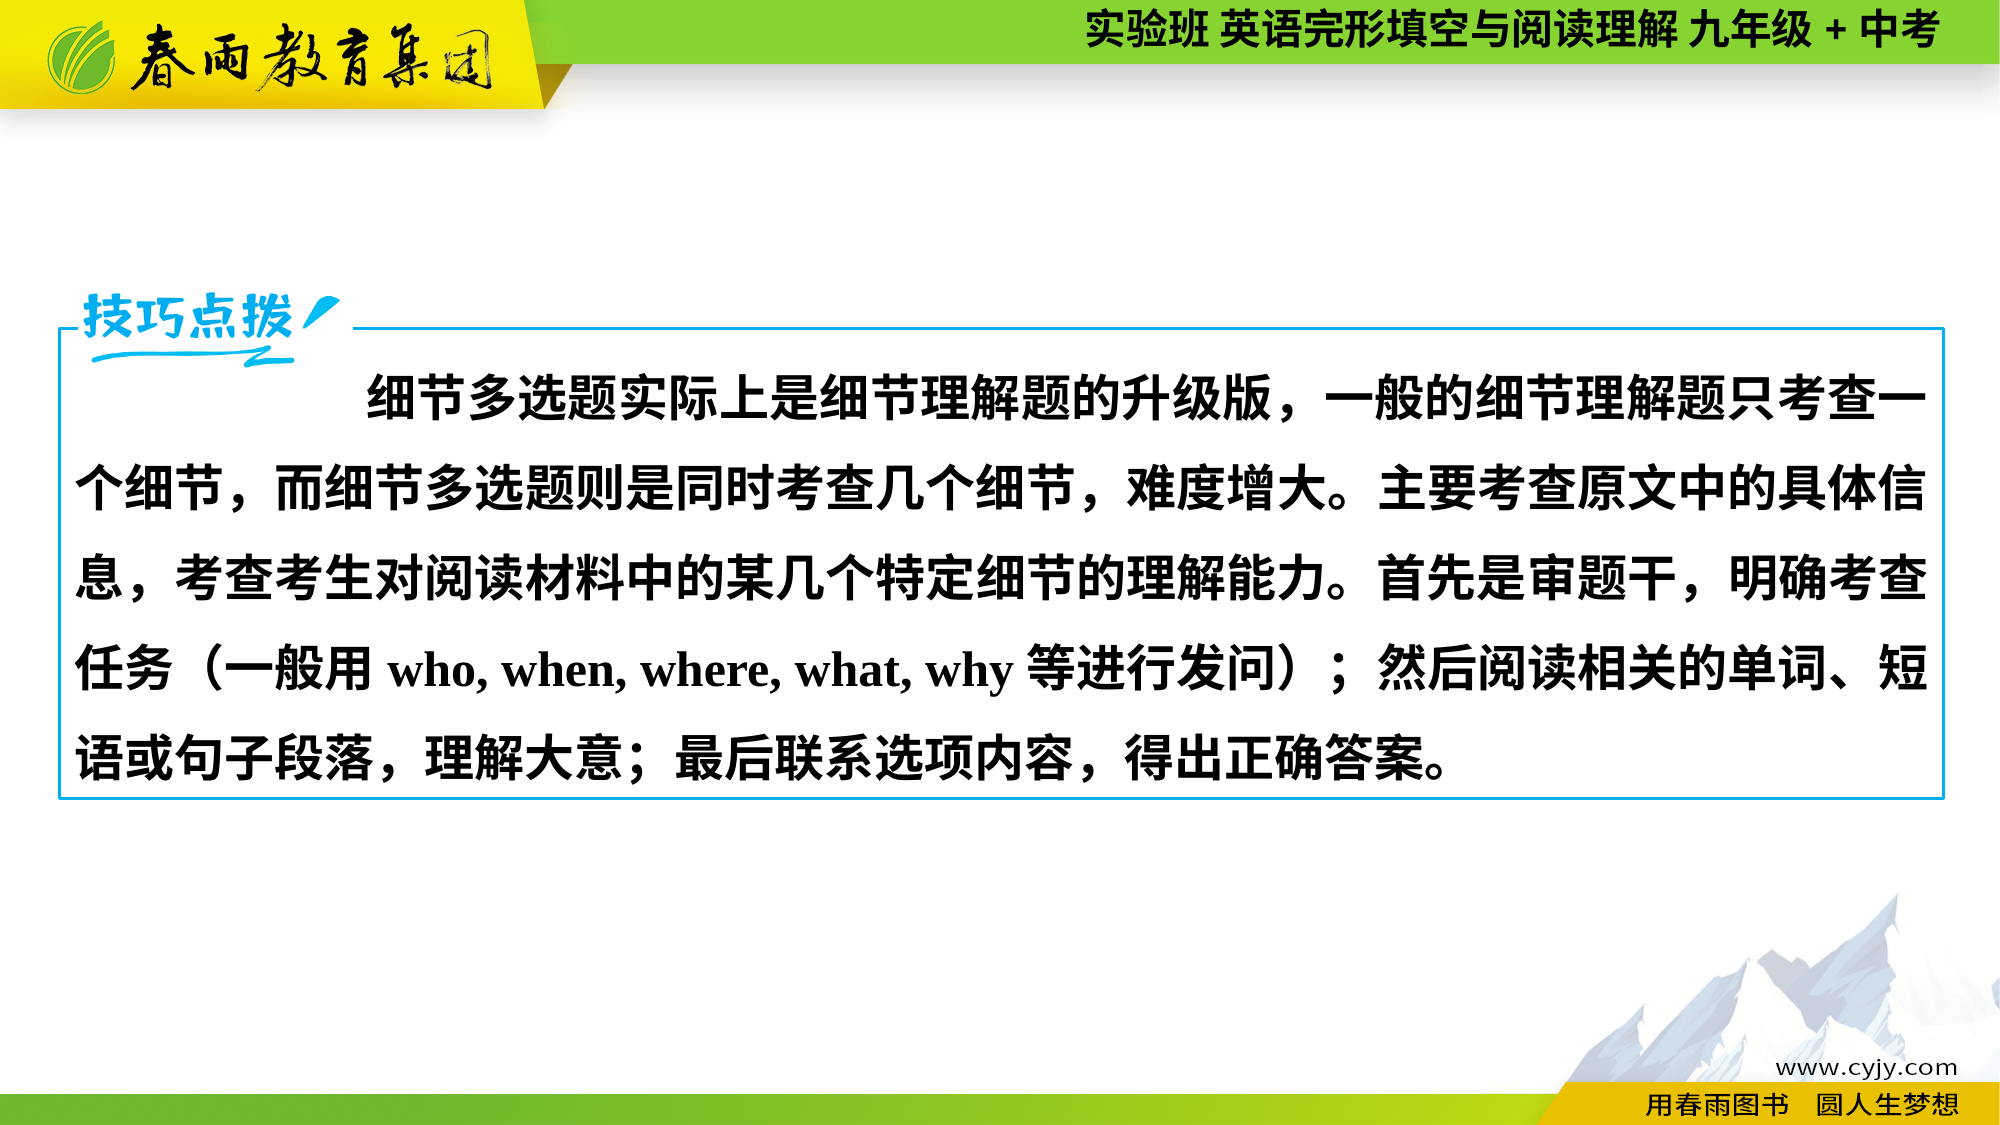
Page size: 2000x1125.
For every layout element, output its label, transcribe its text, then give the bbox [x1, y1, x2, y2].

picture [0, 0, 2000, 1125]
list 细节多选题实际上是细节理解题的升级版，一般的细节理解题只考查一个细节，而细节多选题则是同时考查几个细节，难度增大。主要考查原文中的具体信息，考查考生对阅读材料中的某几个特定细节的理解能力。首先是审题干，明确考查任务（一般用who, when, where, what, why等进行发问）；然后阅读相关的单词、短语或句子段落，理解大意；最后联系选项内容，得出正确答案。 [59, 328, 1944, 799]
